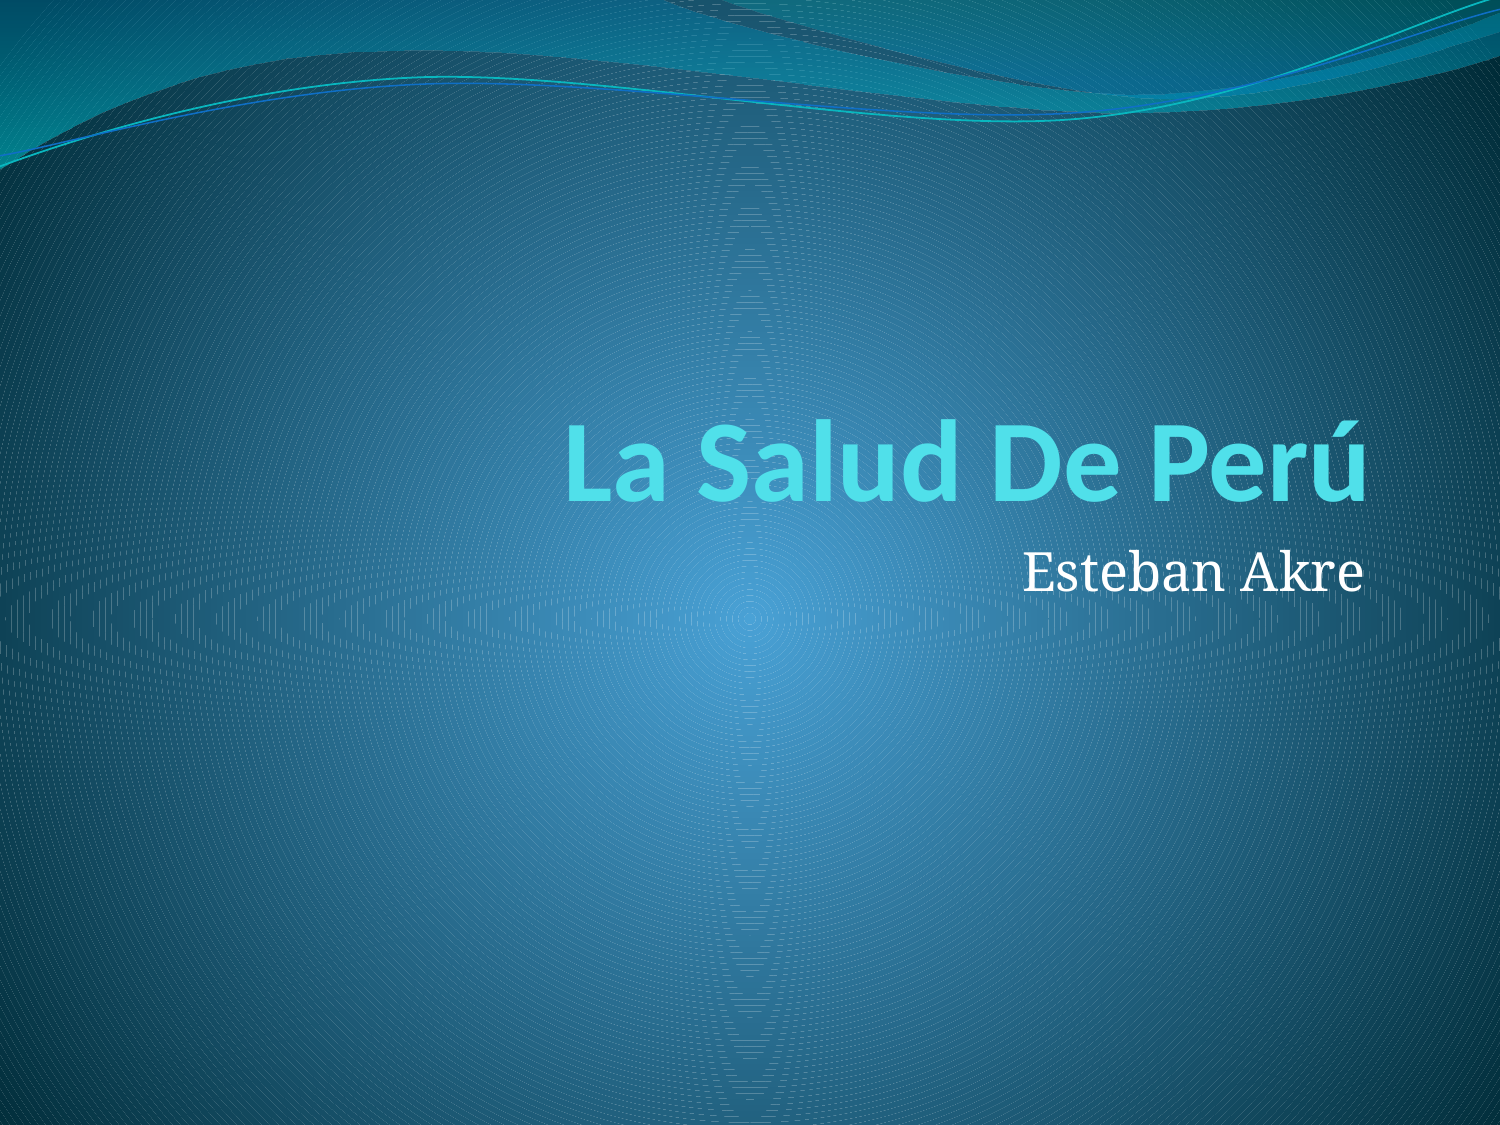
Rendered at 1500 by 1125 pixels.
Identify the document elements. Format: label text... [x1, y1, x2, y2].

title La Salud De Perú [87, 224, 1376, 525]
subtitle Esteban Akre [87, 529, 1376, 818]
